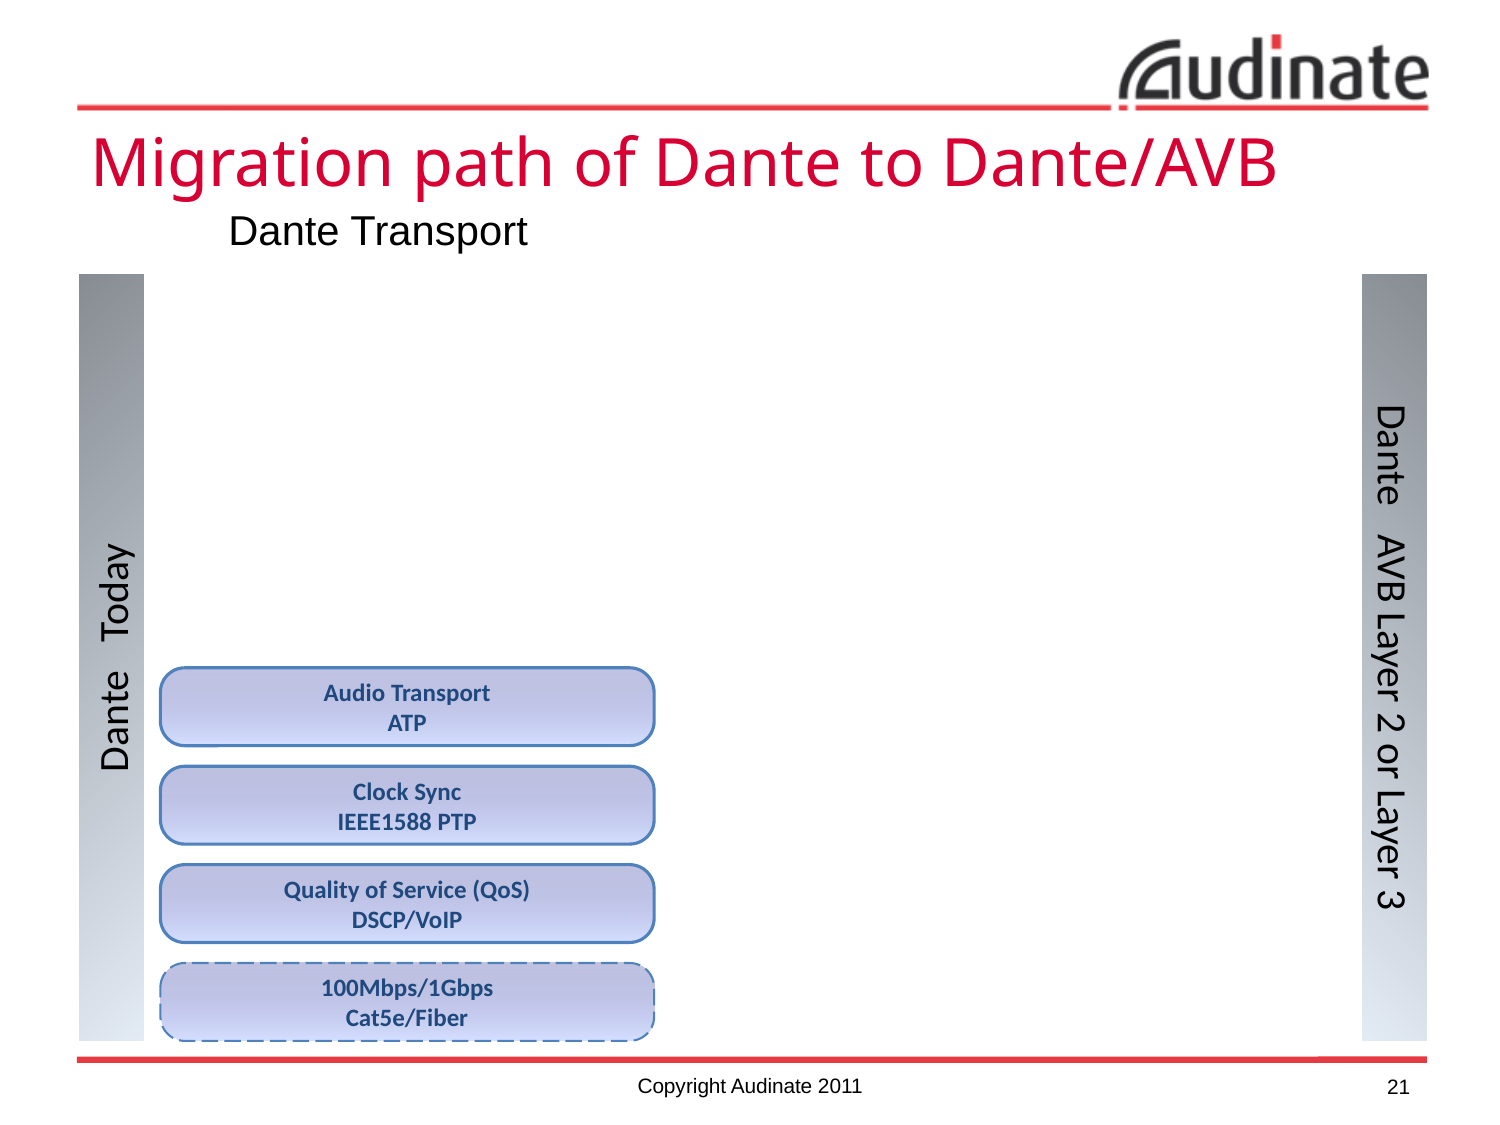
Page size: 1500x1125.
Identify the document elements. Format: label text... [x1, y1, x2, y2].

text_box Dante Transport [213, 196, 544, 262]
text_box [160, 667, 655, 1042]
picture [65, 22, 1443, 125]
text_box Dante Today [79, 274, 144, 1041]
title Migration path of Dante to Dante/AVB [74, 119, 1426, 200]
footer Copyright Audinate 2011 [512, 1065, 988, 1103]
text_box Dante AVB Layer 2 or Layer 3 [1362, 274, 1427, 1041]
slide_number 21 [1074, 1066, 1426, 1103]
